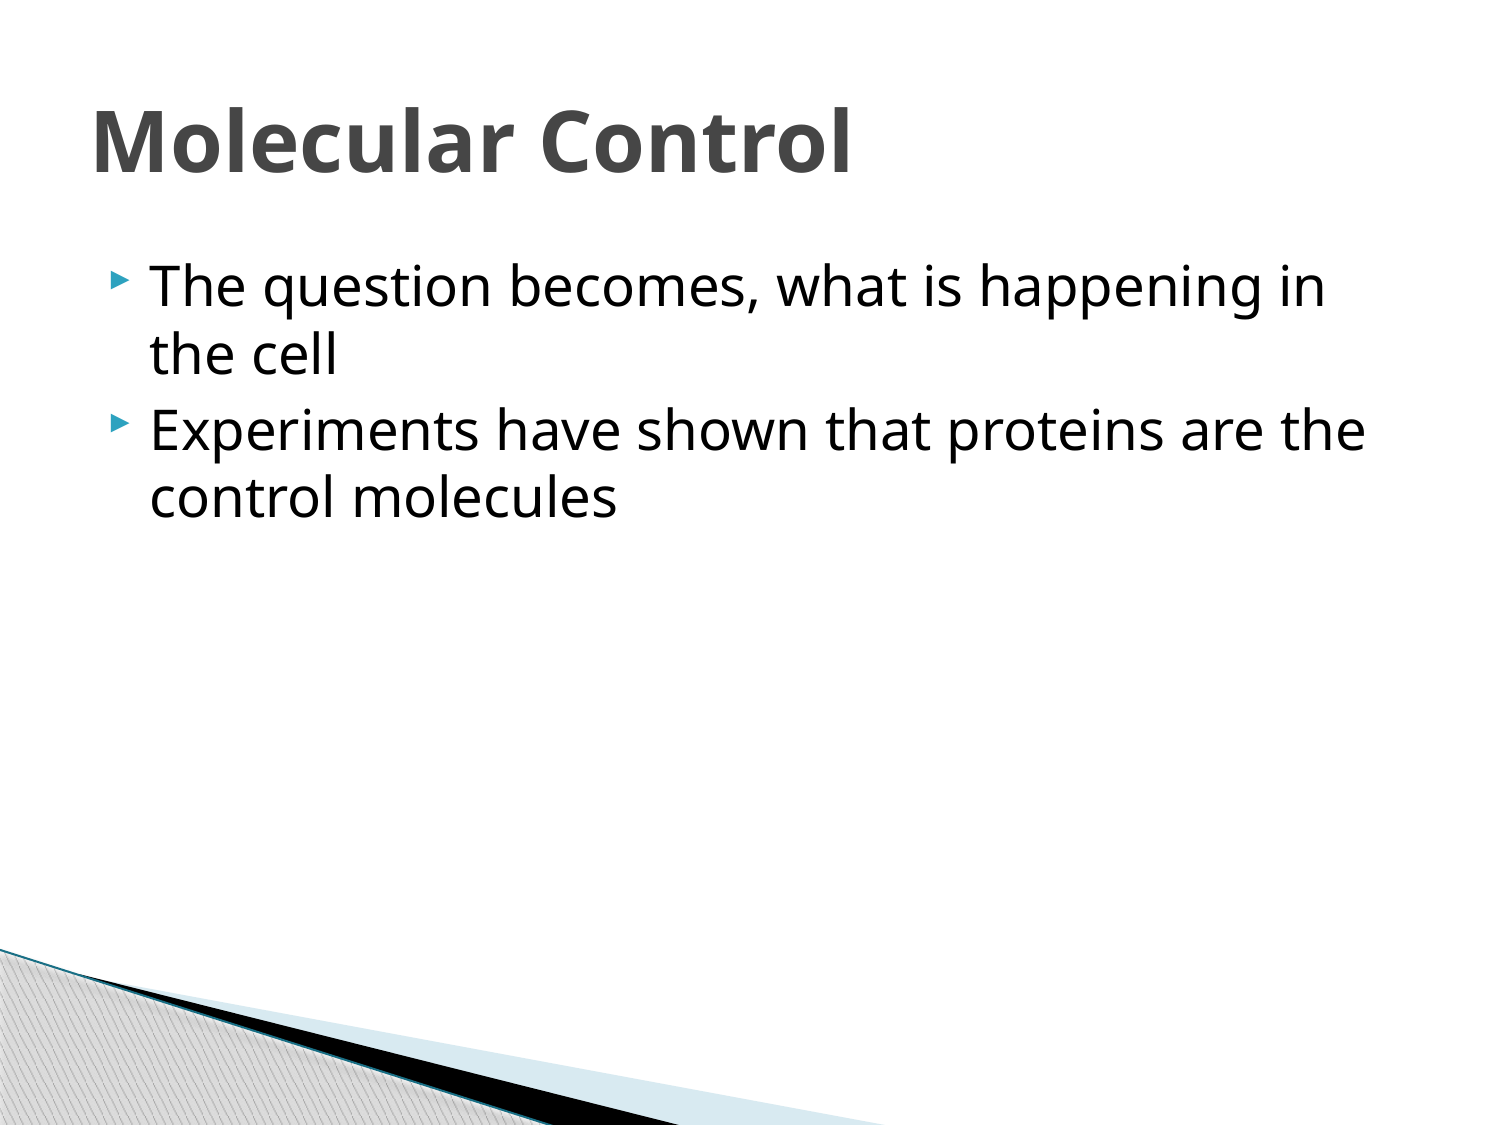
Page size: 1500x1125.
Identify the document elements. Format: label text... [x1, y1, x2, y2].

title Molecular Control [75, 45, 1425, 233]
list The question becomes, what is happening in the cell Experiments have shown that proteins are the control molecules [75, 243, 1425, 986]
